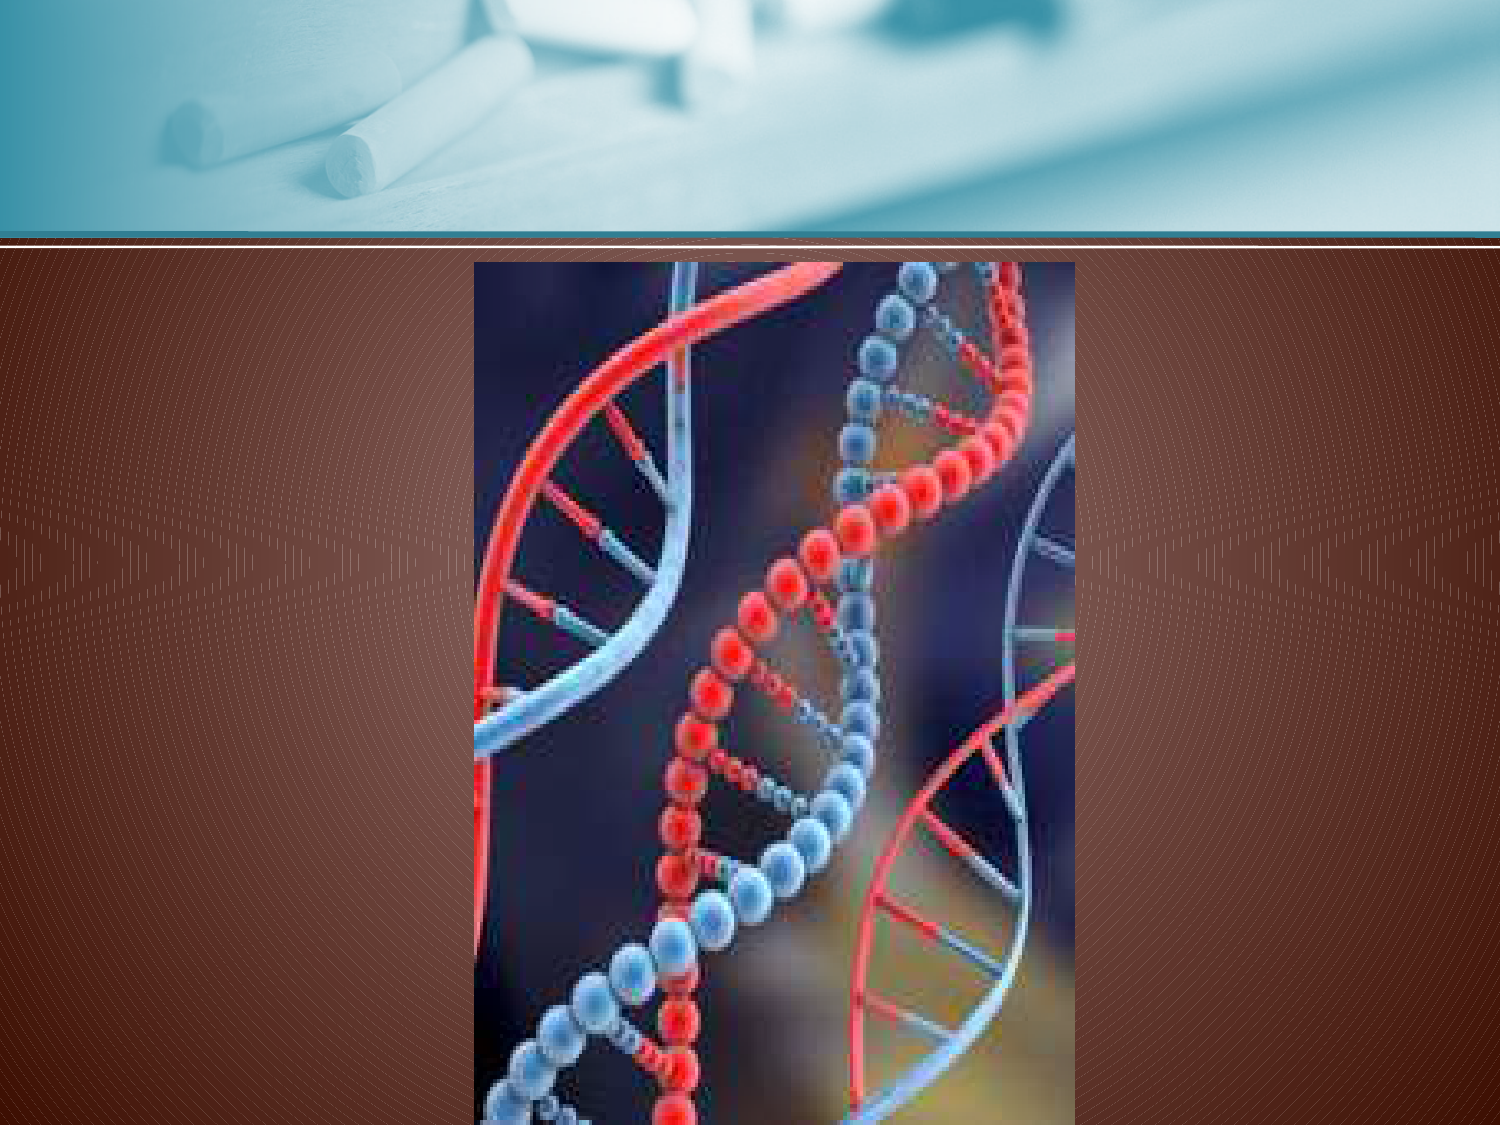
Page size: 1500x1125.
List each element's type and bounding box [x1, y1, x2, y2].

picture [474, 262, 1075, 1125]
